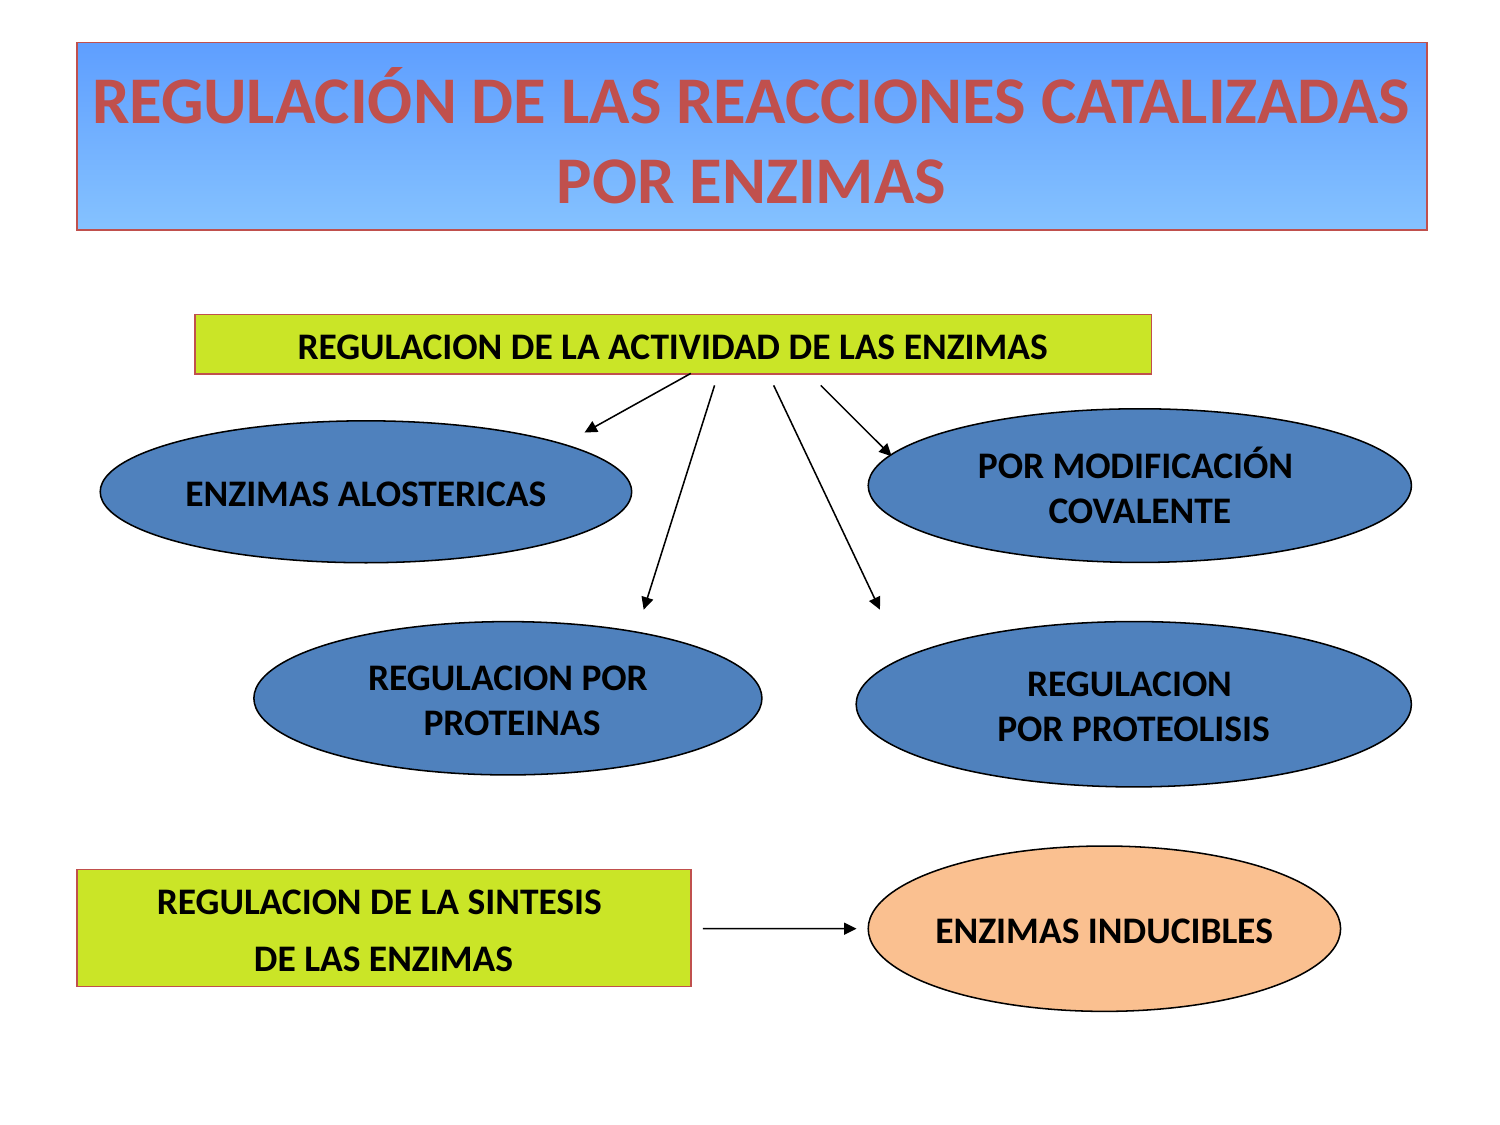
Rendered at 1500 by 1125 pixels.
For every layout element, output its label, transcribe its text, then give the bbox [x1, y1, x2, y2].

text_box REGULACION DE LA SINTESIS DE LAS ENZIMAS [76, 869, 691, 987]
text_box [253, 385, 763, 776]
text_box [702, 845, 1341, 1012]
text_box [100, 373, 692, 563]
text_box REGULACION DE LA ACTIVIDAD DE LAS ENZIMAS [194, 314, 1152, 374]
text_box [773, 385, 1412, 788]
title REGULACIÓN DE LAS REACCIONES CATALIZADAS POR ENZIMAS [76, 42, 1428, 231]
